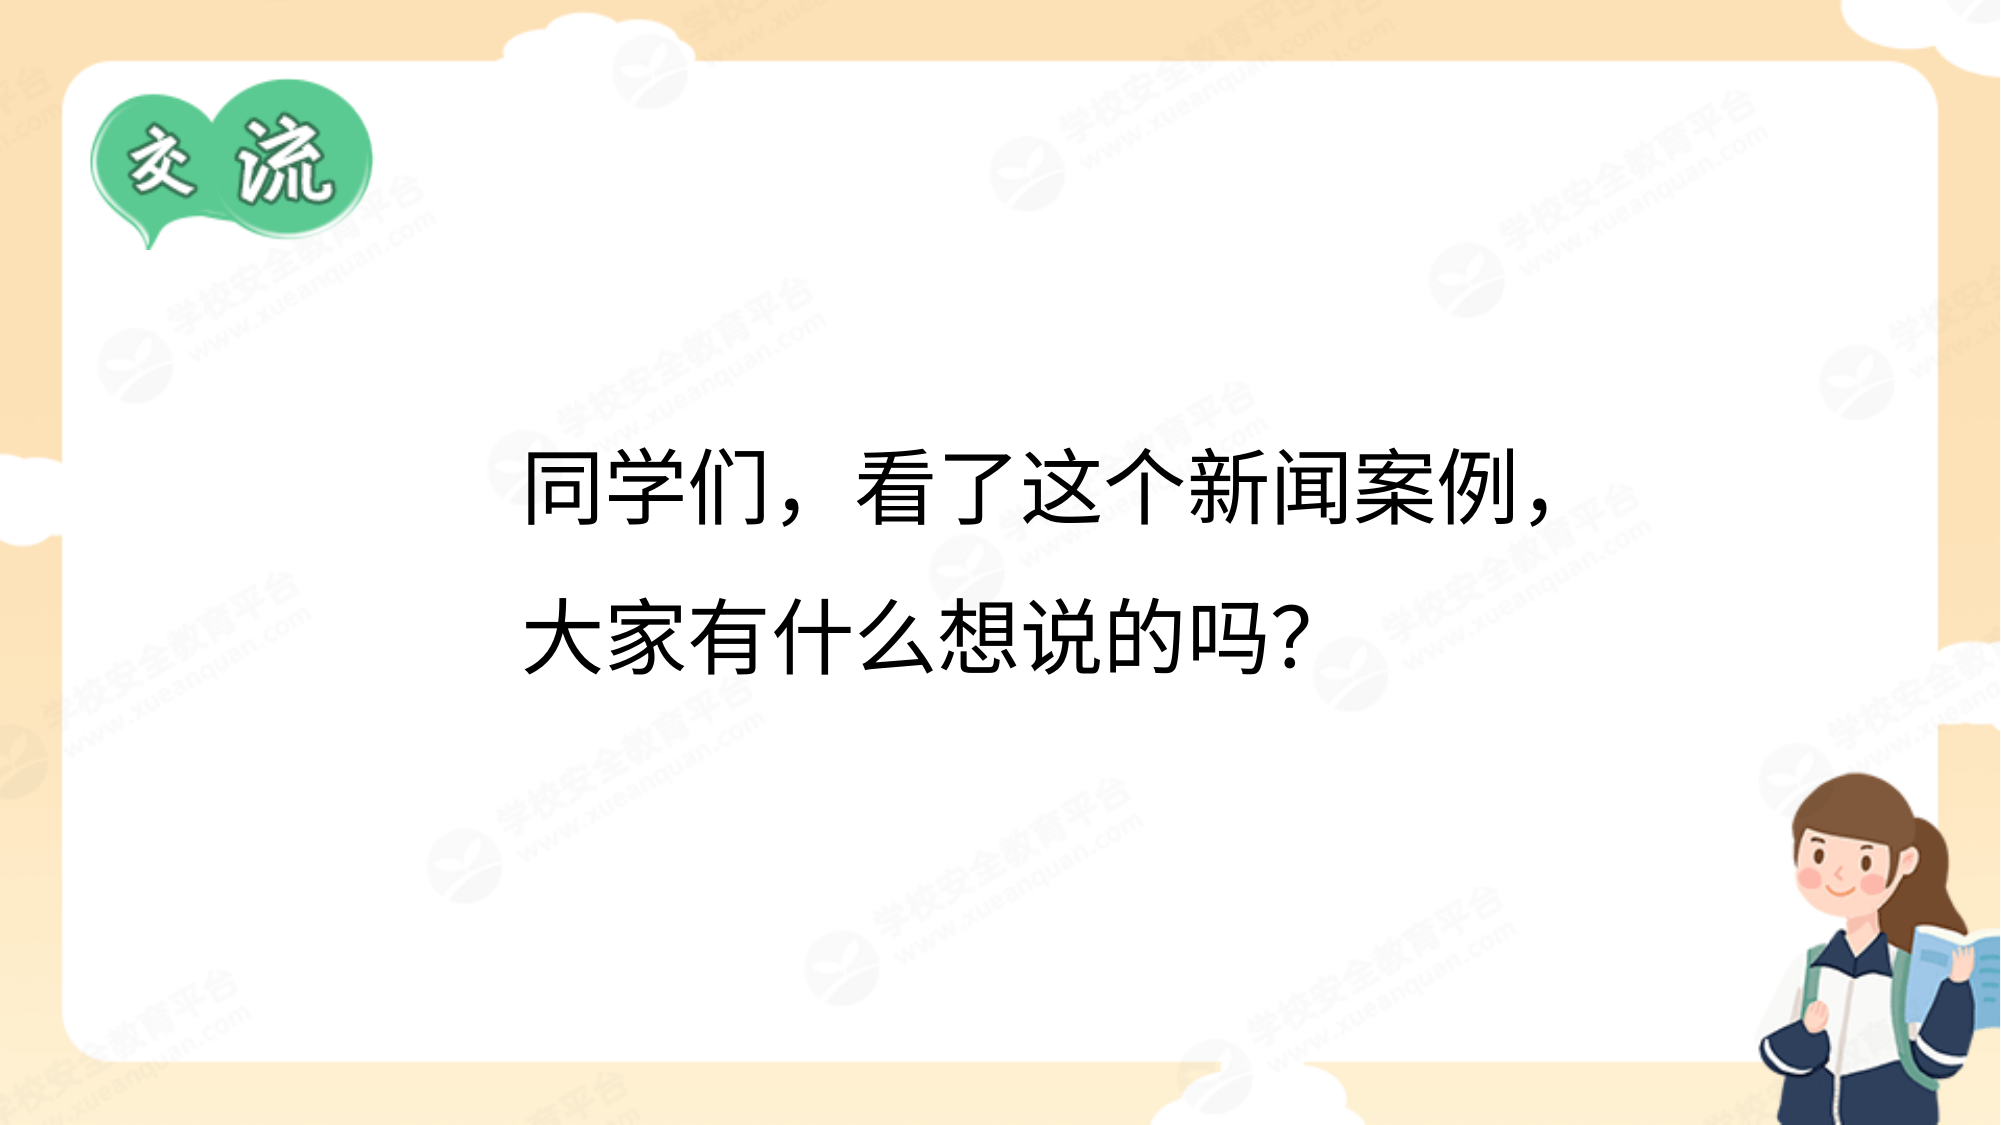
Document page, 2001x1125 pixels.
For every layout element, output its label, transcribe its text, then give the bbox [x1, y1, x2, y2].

picture [0, 0, 2001, 1125]
text_box 同学们，看了这个新闻案例，大家有什么想说的吗？ [506, 377, 1543, 693]
